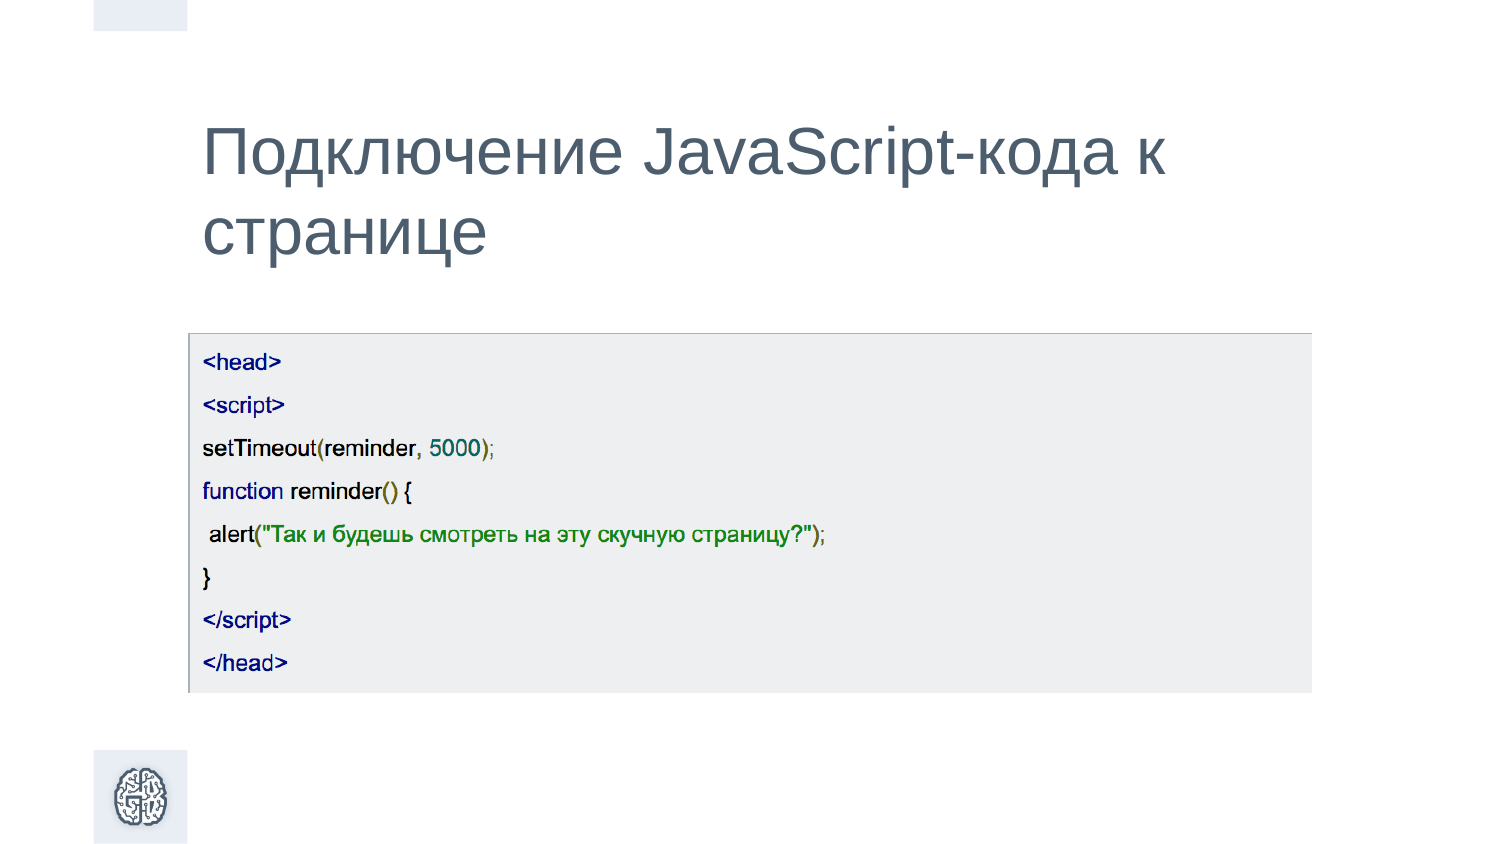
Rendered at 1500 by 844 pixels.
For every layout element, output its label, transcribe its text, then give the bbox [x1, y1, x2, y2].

text_box Подключение JavaScript-кода к странице [187, 93, 1312, 282]
picture [106, 760, 175, 834]
picture [187, 333, 1312, 693]
